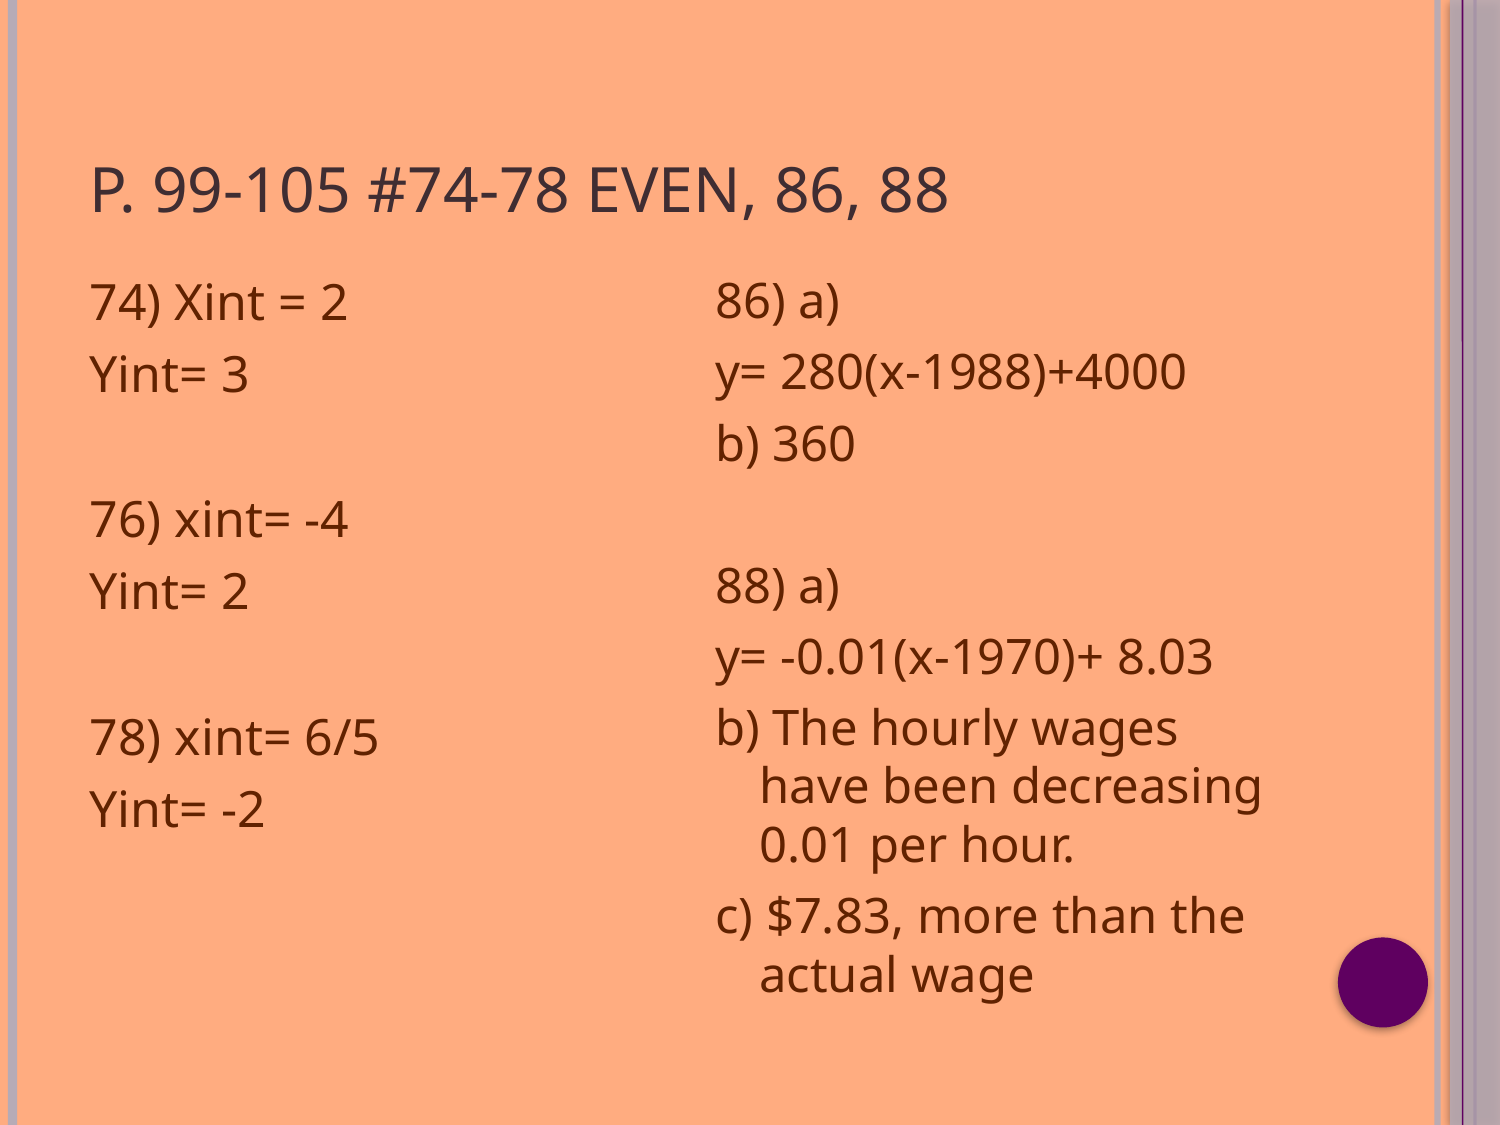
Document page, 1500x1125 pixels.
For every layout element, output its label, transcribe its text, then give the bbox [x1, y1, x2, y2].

list 74) Xint = 2 Yint= 3 76) xint= -4 Yint= 2 78) xint= 6/5 Yint= -2 [75, 262, 675, 1013]
title P. 99-105 #74-78 even, 86, 88 [75, 45, 1300, 233]
list 86) a) y= 280(x-1988)+4000 b) 360 88) a) y= -0.01(x-1970)+ 8.03 b) The hourly wages have been decreasing 0.01 per hour. c) $7.83, more than the actual wage [700, 262, 1301, 1013]
